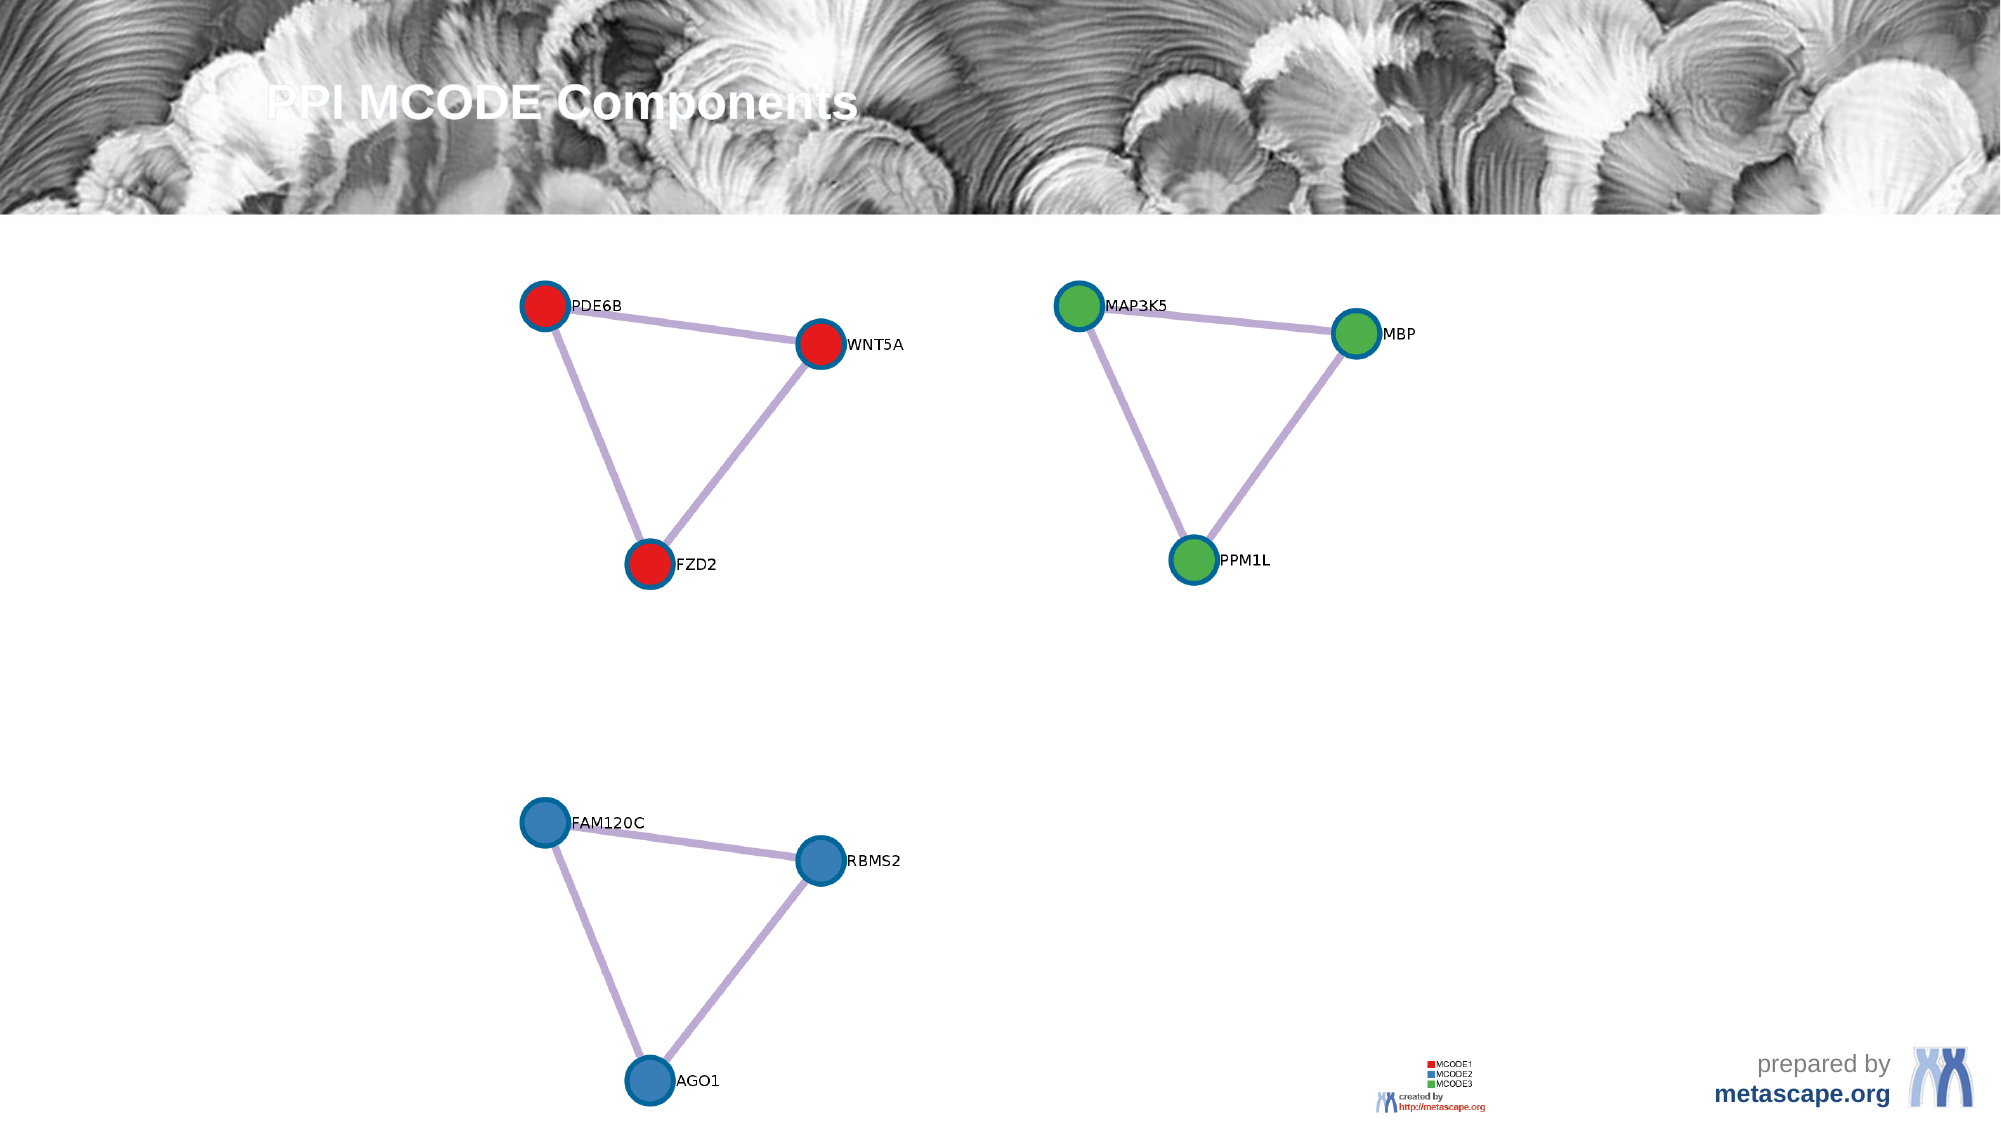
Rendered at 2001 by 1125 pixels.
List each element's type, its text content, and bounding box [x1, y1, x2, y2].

picture [0, 0, 2001, 1125]
title PPI MCODE Components [249, 61, 1600, 137]
